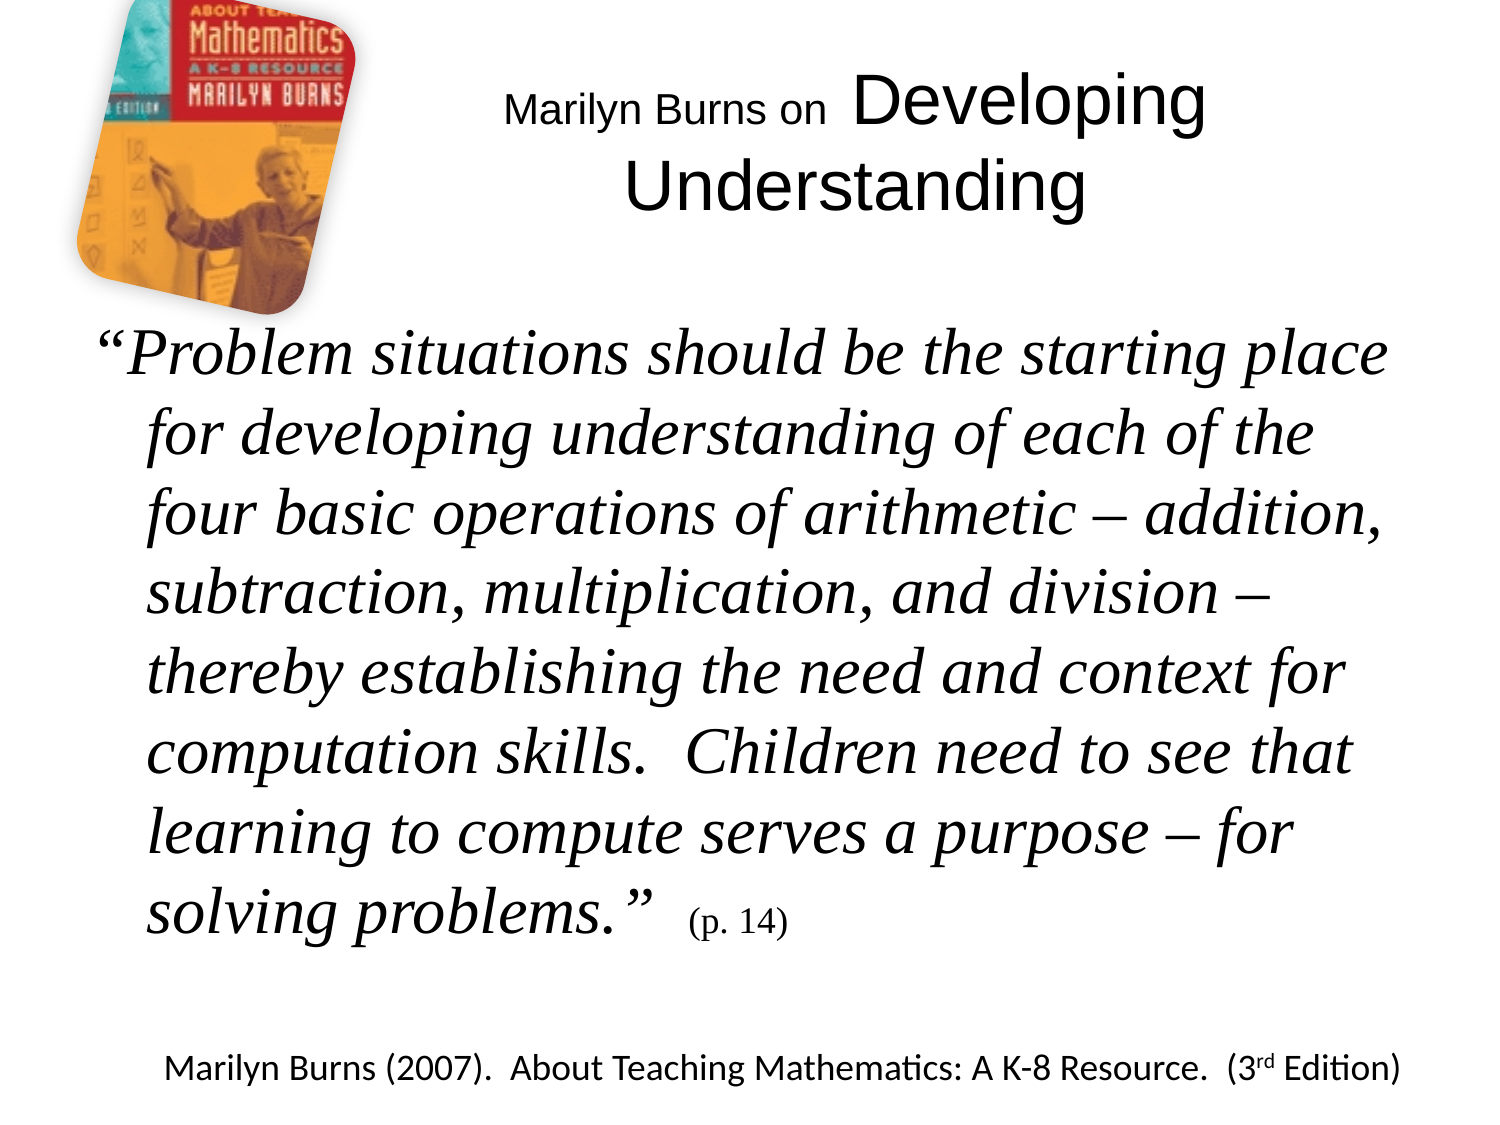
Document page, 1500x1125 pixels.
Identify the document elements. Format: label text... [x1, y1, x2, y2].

list “Problem situations should be the starting place for developing understanding of each of the four basic operations of arithmetic – addition, subtraction, multiplication, and division – thereby establishing the need and context for computation skills. Children need to see that learning to compute serves a purpose – for solving problems.” (p. 14) [75, 299, 1425, 1005]
picture [76, 0, 356, 315]
text_box Marilyn Burns (2007). About Teaching Mathematics: A K-8 Resource. (3rd Edition) [148, 1035, 1417, 1125]
title Marilyn Burns on Developing Understanding [337, 45, 1425, 233]
